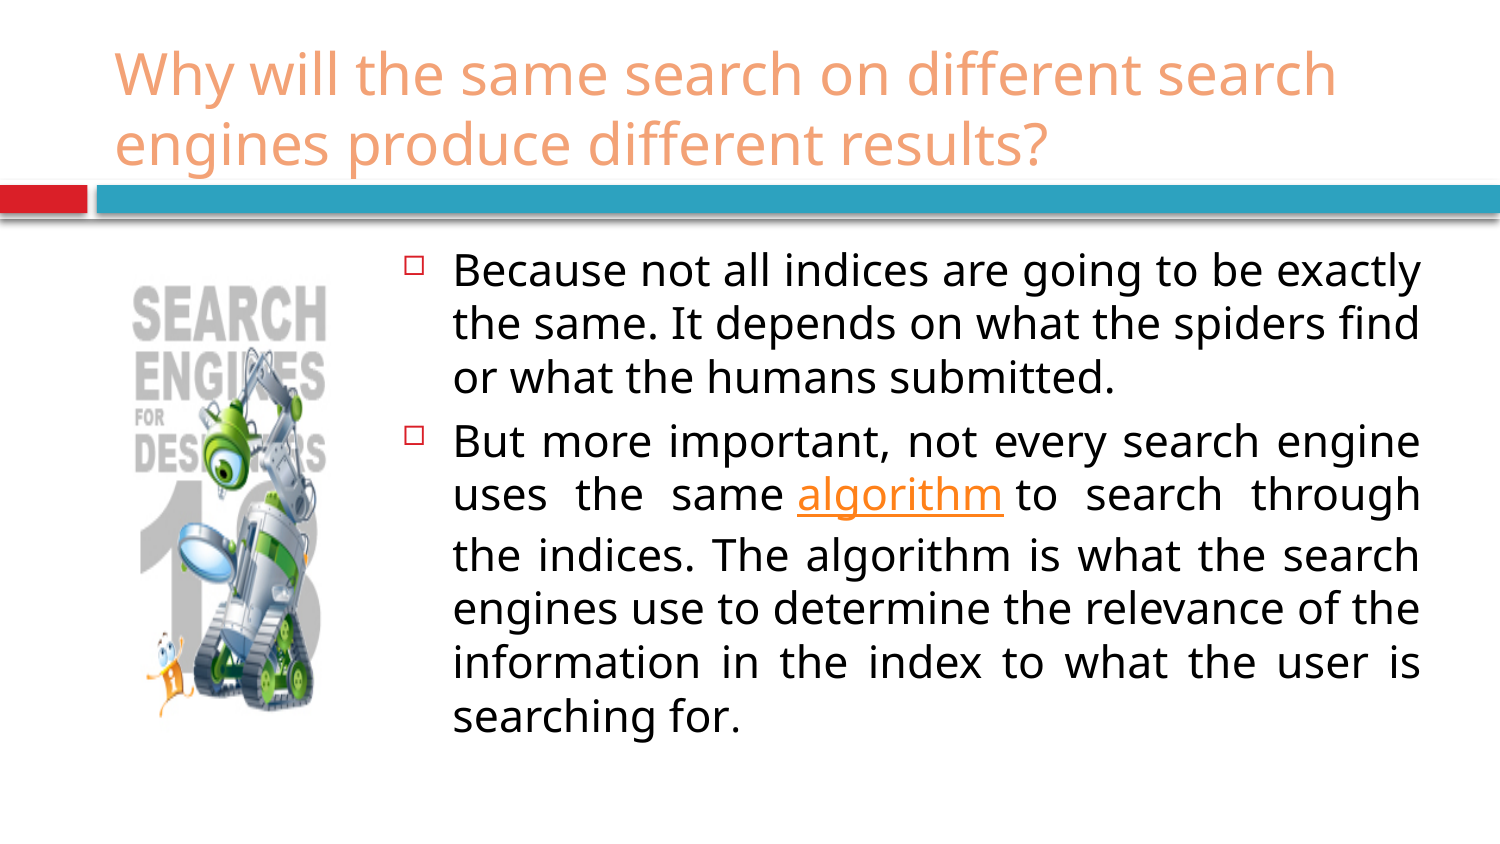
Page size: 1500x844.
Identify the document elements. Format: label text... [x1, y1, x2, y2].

list Because not all indices are going to be exactly the same. It depends on what the spiders find or what the humans submitted. But more important, not every search engine uses the same algorithm to search through the indices. The algorithm is what the search engines use to determine the relevance of the information in the index to what the user is searching for. [387, 234, 1438, 760]
picture [112, 259, 351, 735]
title Why will the same search on different search engines produce different results? [99, 34, 1425, 185]
